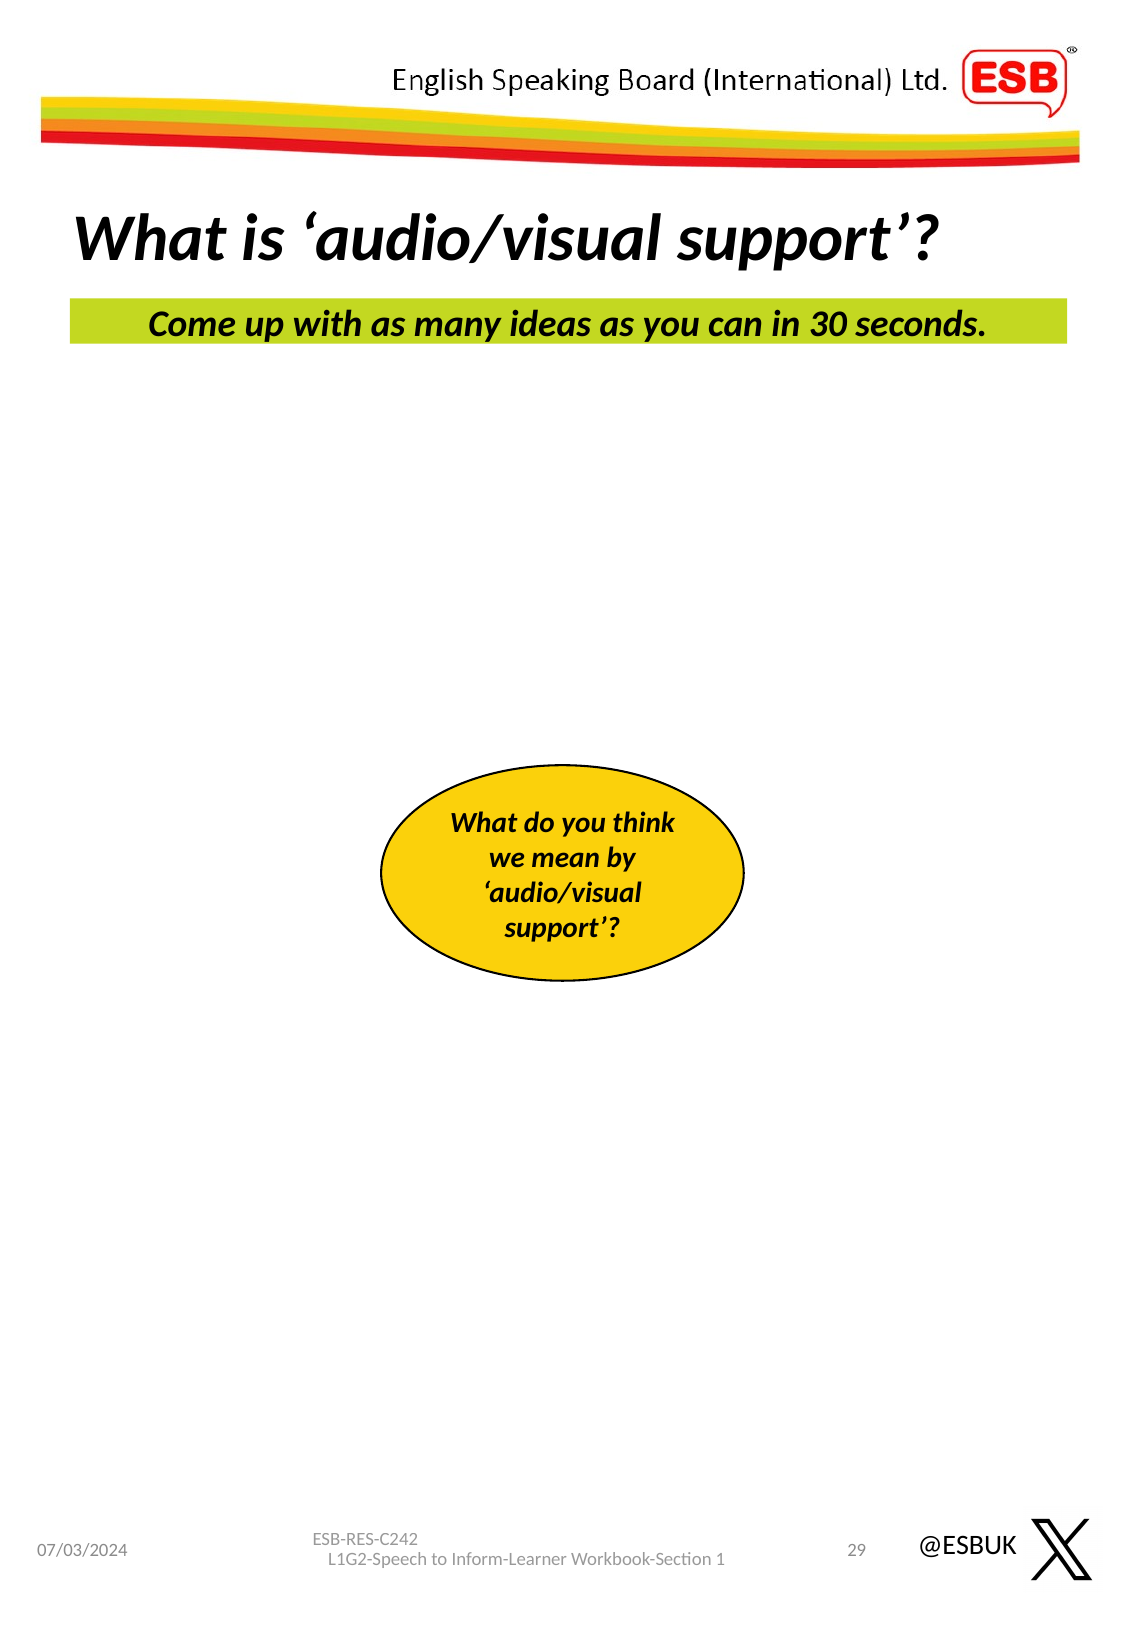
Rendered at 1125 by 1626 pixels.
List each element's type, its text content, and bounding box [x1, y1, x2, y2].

text_box Come up with as many ideas as you can in 30 seconds. [69, 297, 1068, 345]
slide_number 29 [697, 1506, 882, 1593]
title What is ‘audio/visual support’? [57, 178, 1125, 299]
text_box What do you think we mean by ‘audio/visual support’? [380, 764, 745, 982]
picture [1022, 1506, 1103, 1593]
footer ESB-RES-C242 L1G2-Speech to Inform-Learner Workbook-Section 1 [296, 1506, 697, 1593]
picture [0, 1, 1125, 234]
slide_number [22, 1506, 276, 1593]
